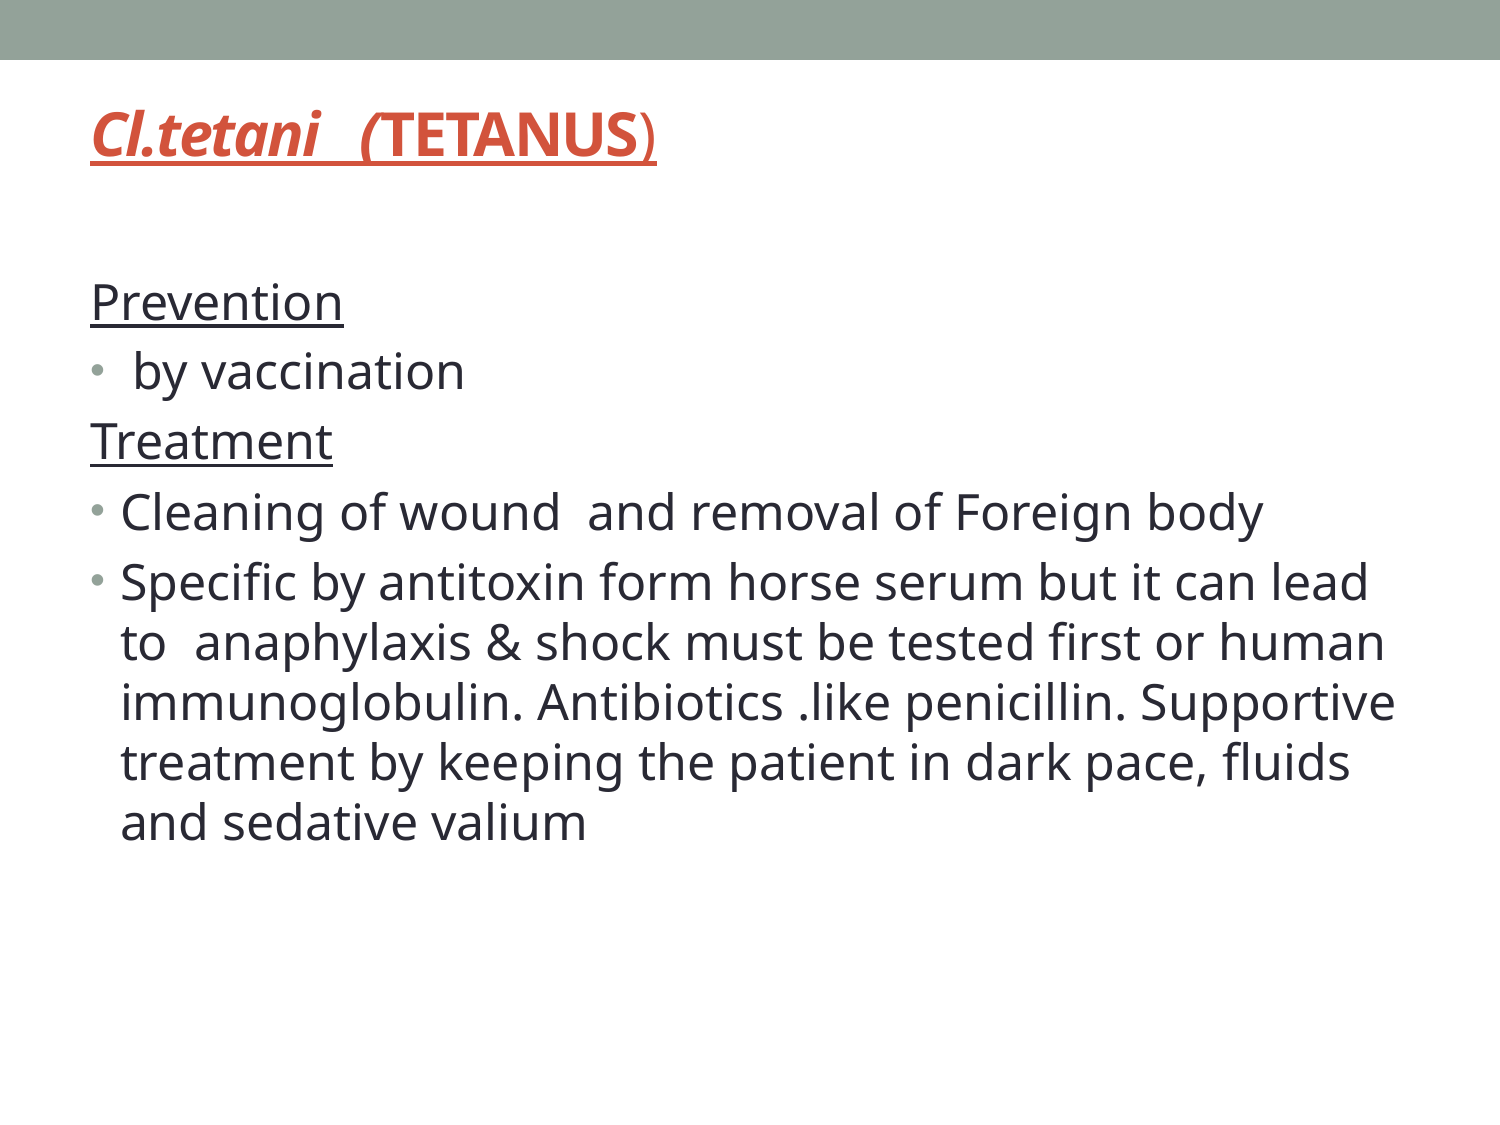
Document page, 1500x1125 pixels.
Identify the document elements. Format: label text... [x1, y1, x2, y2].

title Cl.tetani (TETANUS) [75, 87, 1425, 250]
list Prevention by vaccination Treatment Cleaning of wound and removal of Foreign body Specific by antitoxin form horse serum but it can lead to anaphylaxis & shock must be tested first or human immunoglobulin. Antibiotics .like penicillin. Supportive treatment by keeping the patient in dark pace, fluids and sedative valium [75, 262, 1425, 1063]
